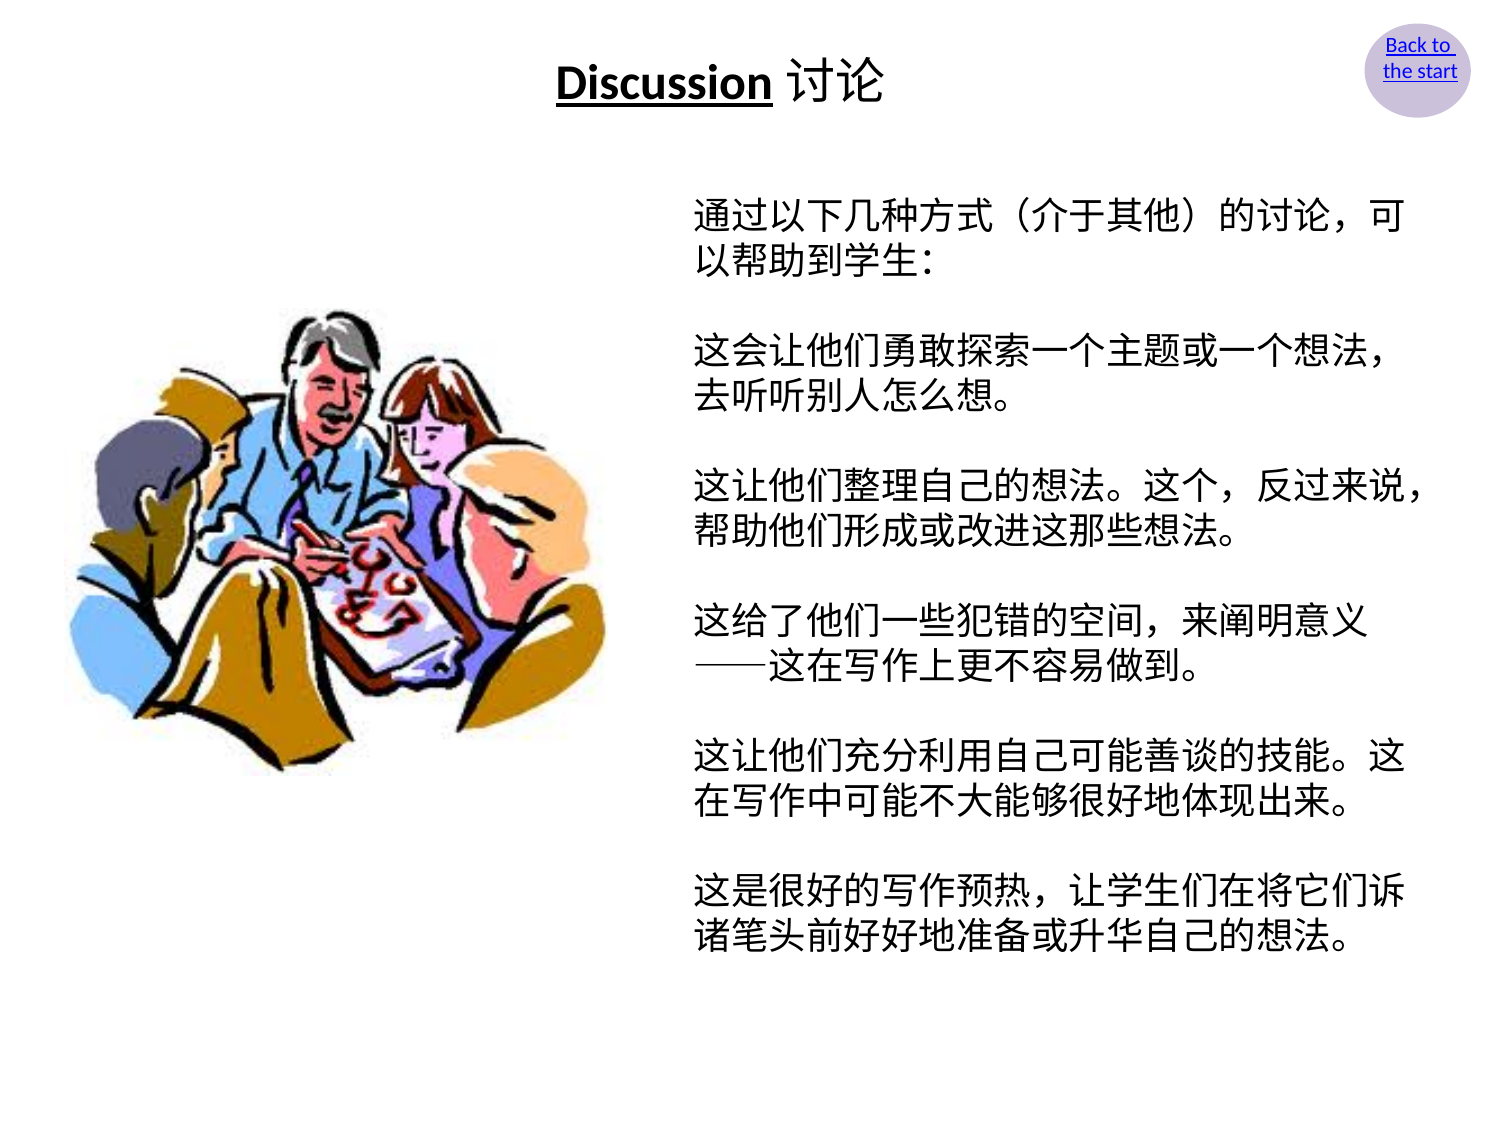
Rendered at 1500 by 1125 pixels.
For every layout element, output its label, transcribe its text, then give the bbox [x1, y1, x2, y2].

picture [64, 308, 609, 776]
text_box Back to the start [1359, 23, 1483, 91]
text_box [1367, 91, 1468, 120]
text_box Discussion讨论 [218, 42, 1223, 118]
text_box 通过以下几种方式（介于其他）的讨论，可以帮助到学生： 这会让他们勇敢探索一个主题或一个想法，去听听别人怎么想。 这让他们整理自己的想法。这个，反过来说，帮助他们形成或改进这那些想法。 这给了他们一些犯错的空间，来阐明意义——这在写作上更不容易做到。 这让他们充分利用自己可能善谈的技能。这在写作中可能不大能够很好地体现出来。 这是很好的写作预热，让学生们在将它们诉诸笔头前好好地准备或升华自己的想法。 [679, 184, 1433, 965]
